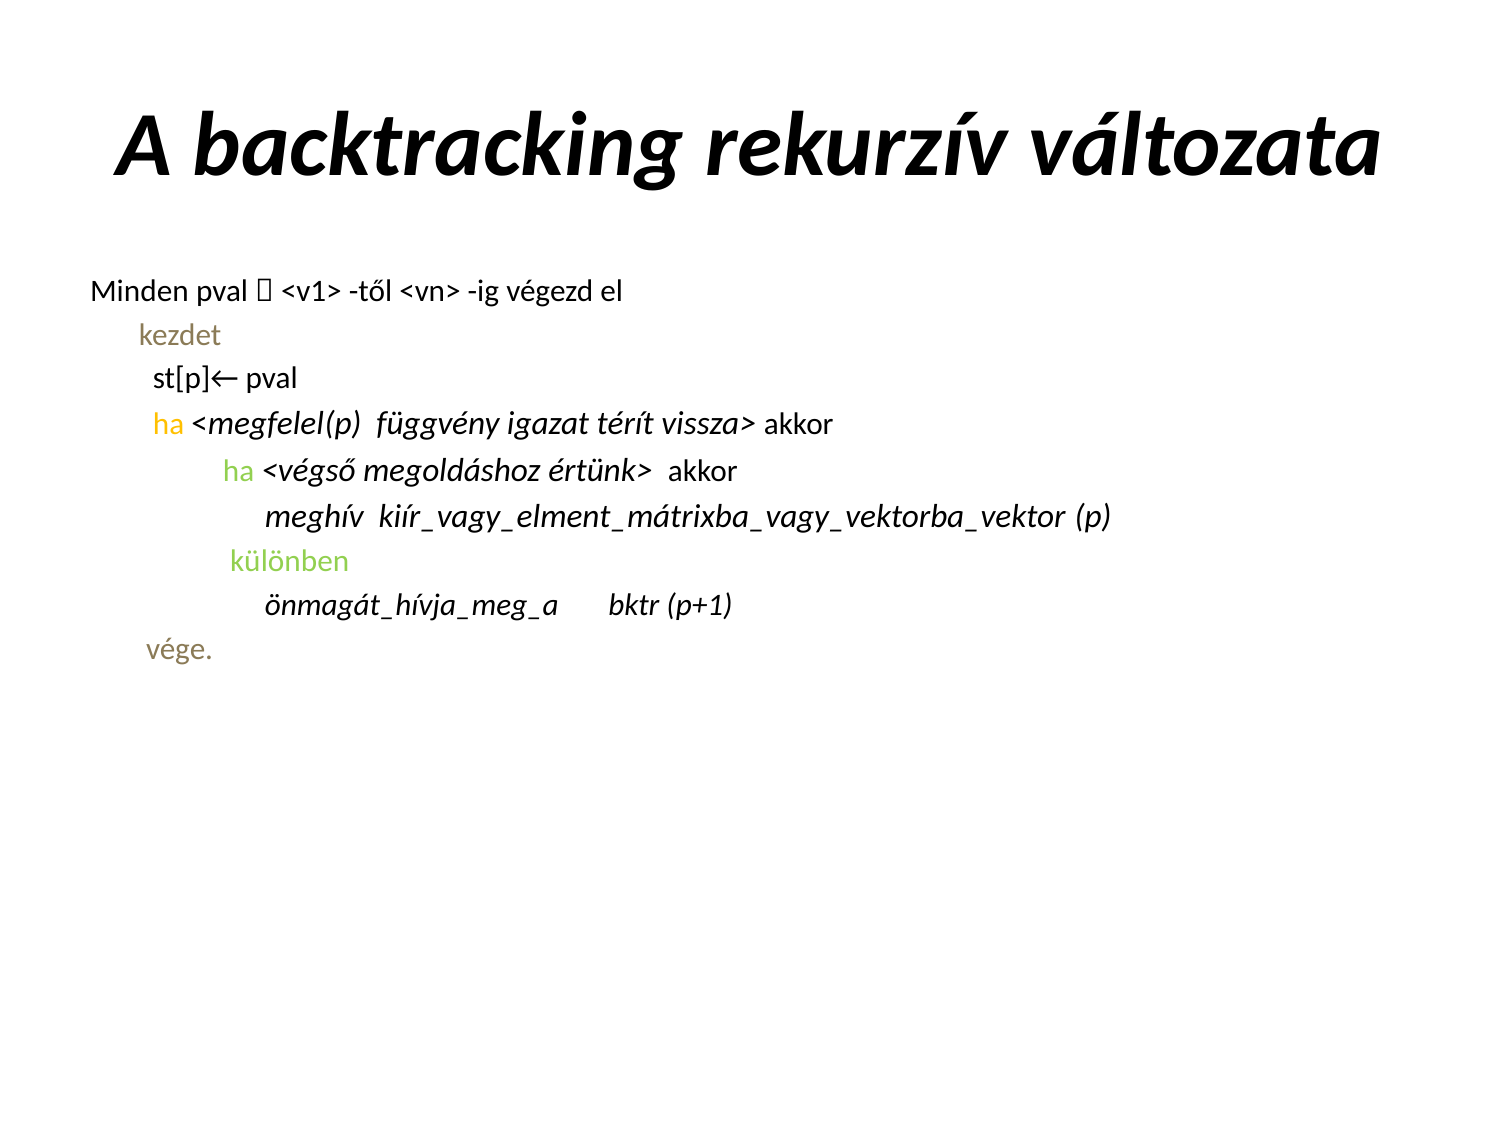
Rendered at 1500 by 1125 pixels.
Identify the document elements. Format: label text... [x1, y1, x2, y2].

title A backtracking rekurzív változata [75, 45, 1425, 233]
list Minden pval  <v1> -től <vn> -ig végezd el kezdet st[p]← pval ha <megfelel(p) függvény igazat térít vissza> akkor ha <végső megoldáshoz értünk> akkor meghív kiír_vagy_elment_mátrixba_vagy_vektorba_vektor (p) különben önmagát_hívja_meg_a bktr (p+1) vége. [75, 262, 1425, 1005]
